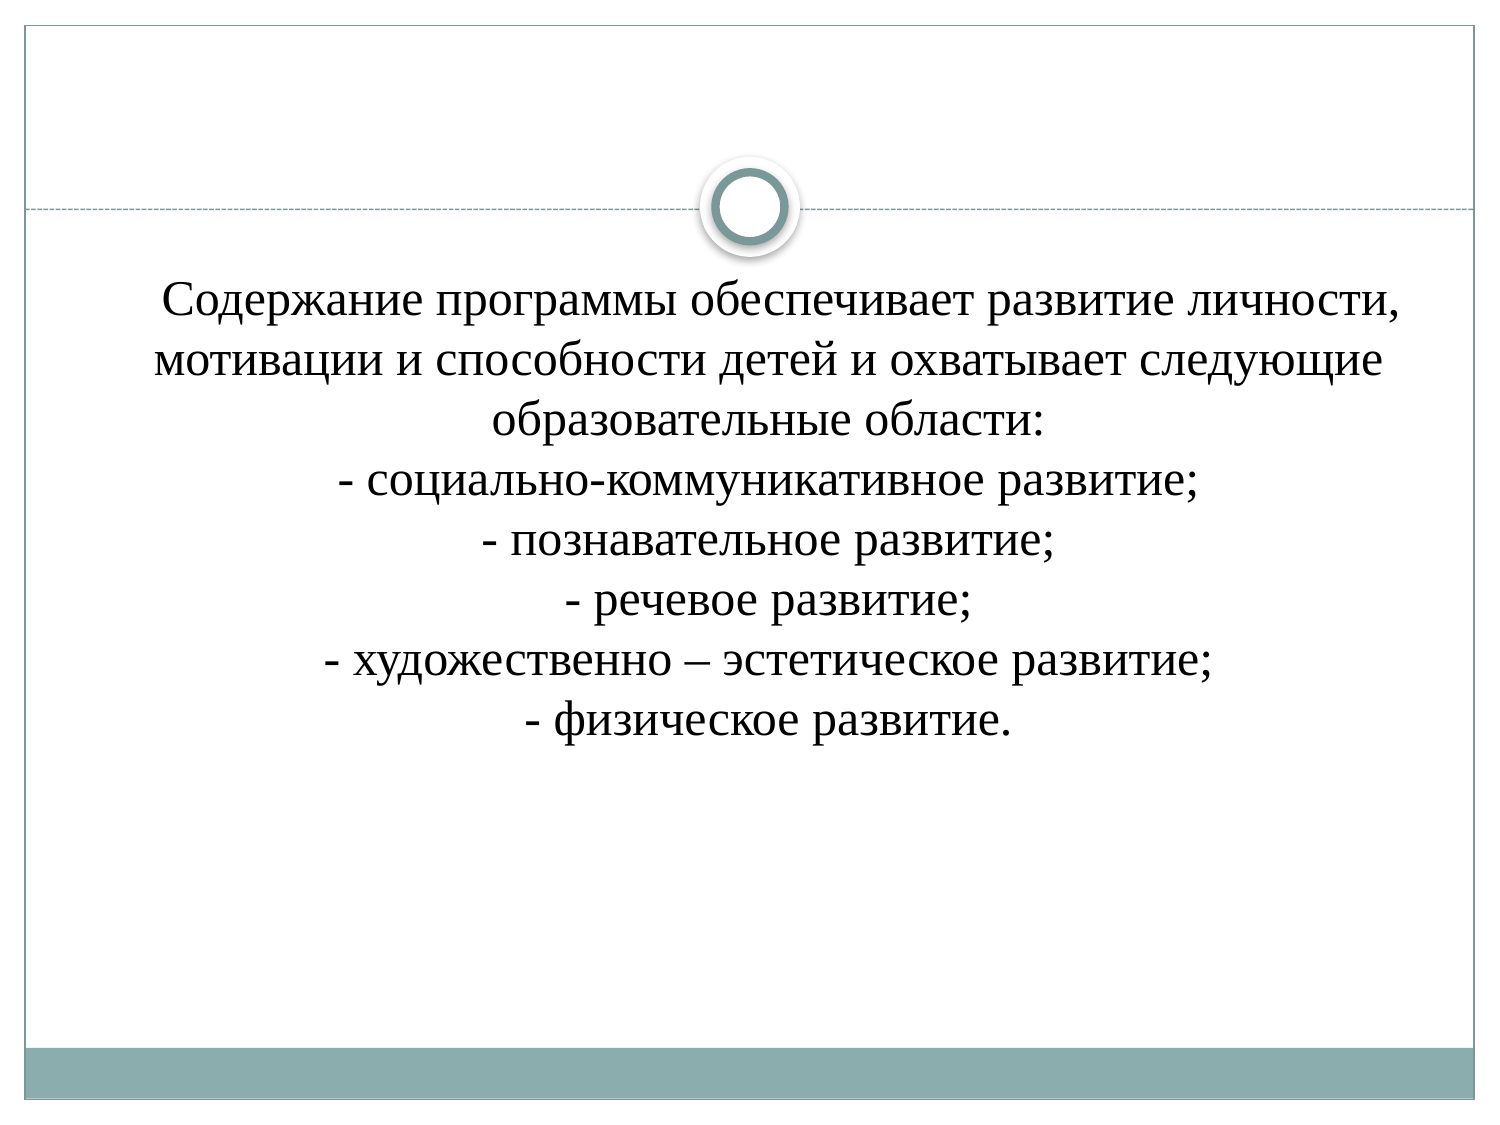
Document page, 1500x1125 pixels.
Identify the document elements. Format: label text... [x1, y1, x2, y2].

title Содержание программы обеспечивает развитие личности, мотивации и способности детей и охватывает следующие образовательные области: - социально-коммуникативное развитие; - познавательное развитие; - речевое развитие; - художественно – эстетическое развитие; - физическое развитие. [93, 199, 1444, 754]
